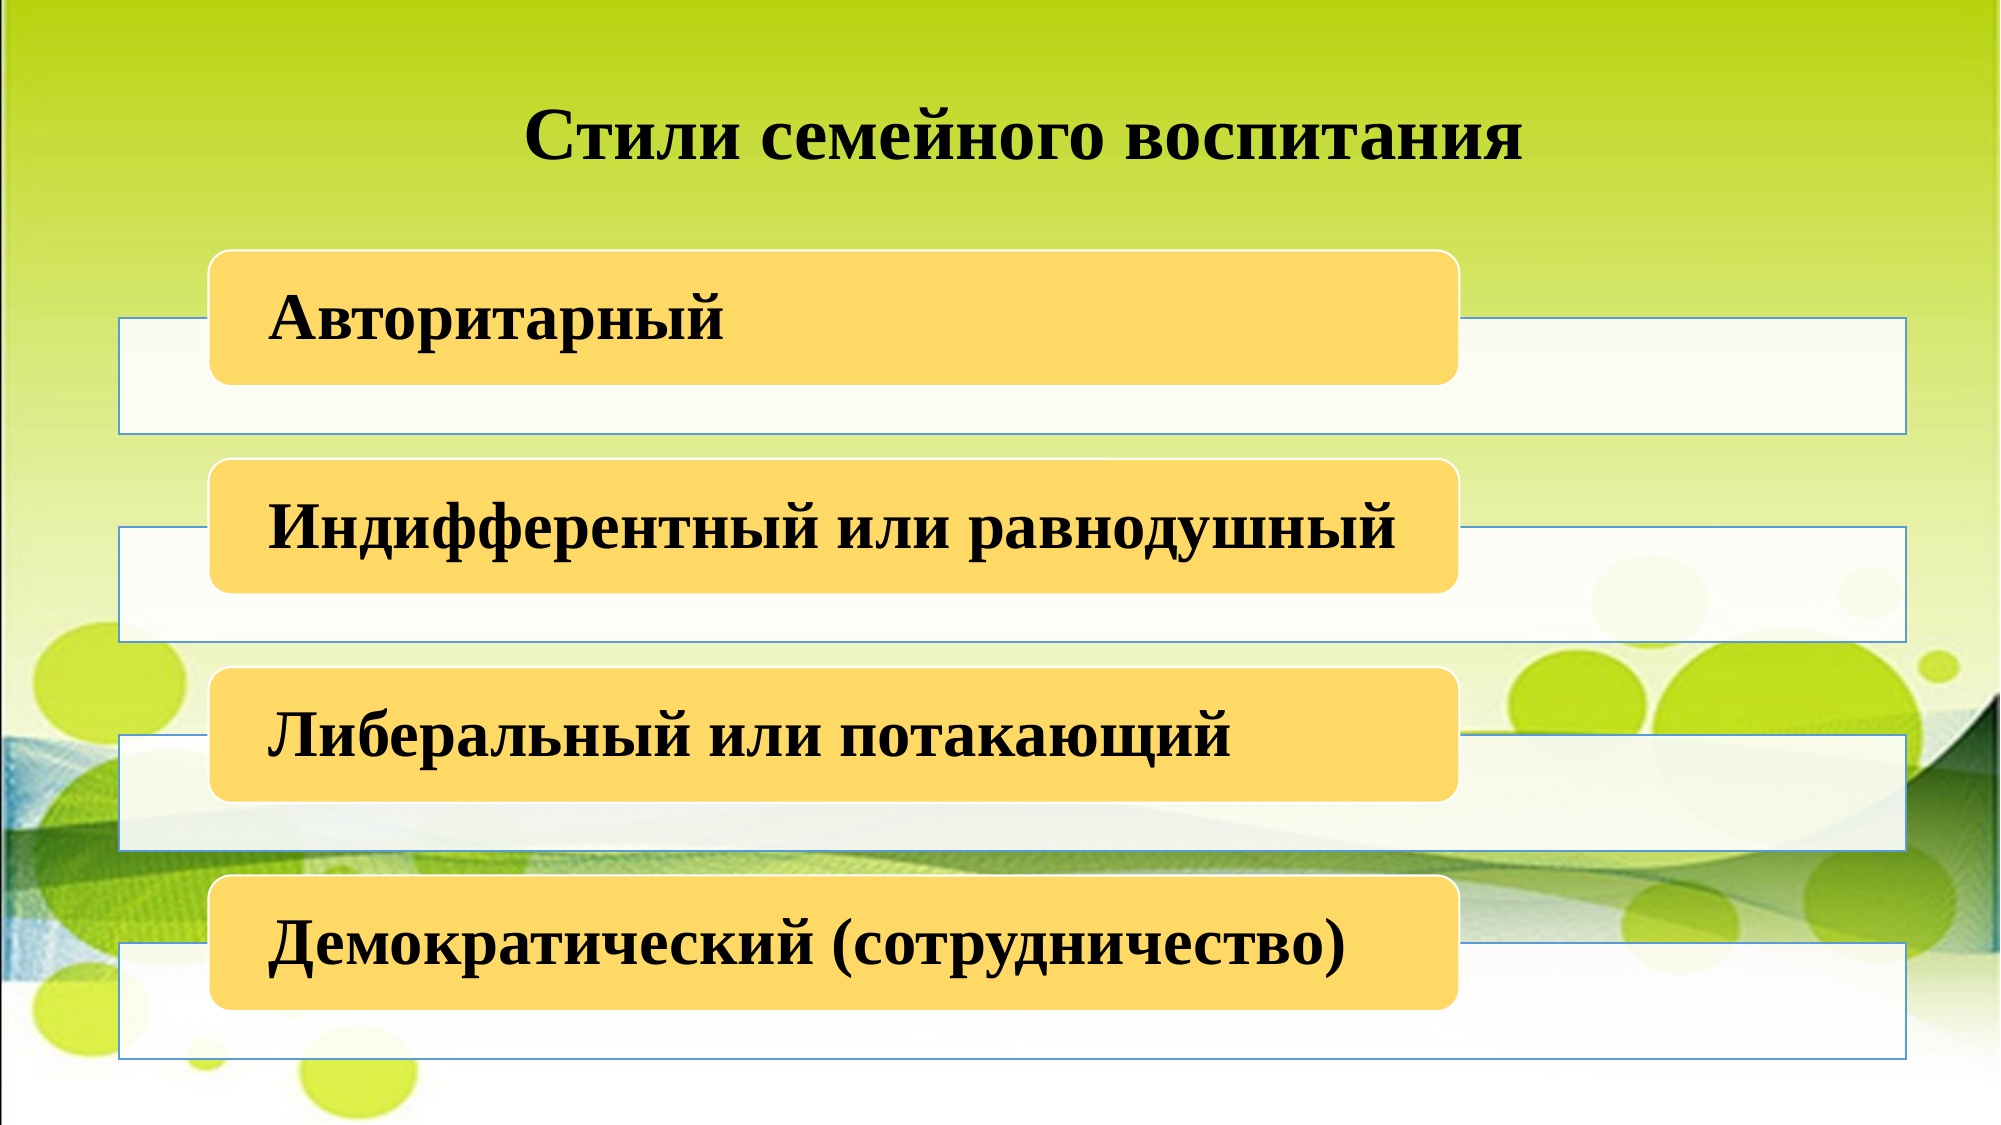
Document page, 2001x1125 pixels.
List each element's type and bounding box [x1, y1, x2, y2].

picture [0, 0, 2000, 1125]
list [119, 248, 1907, 1061]
